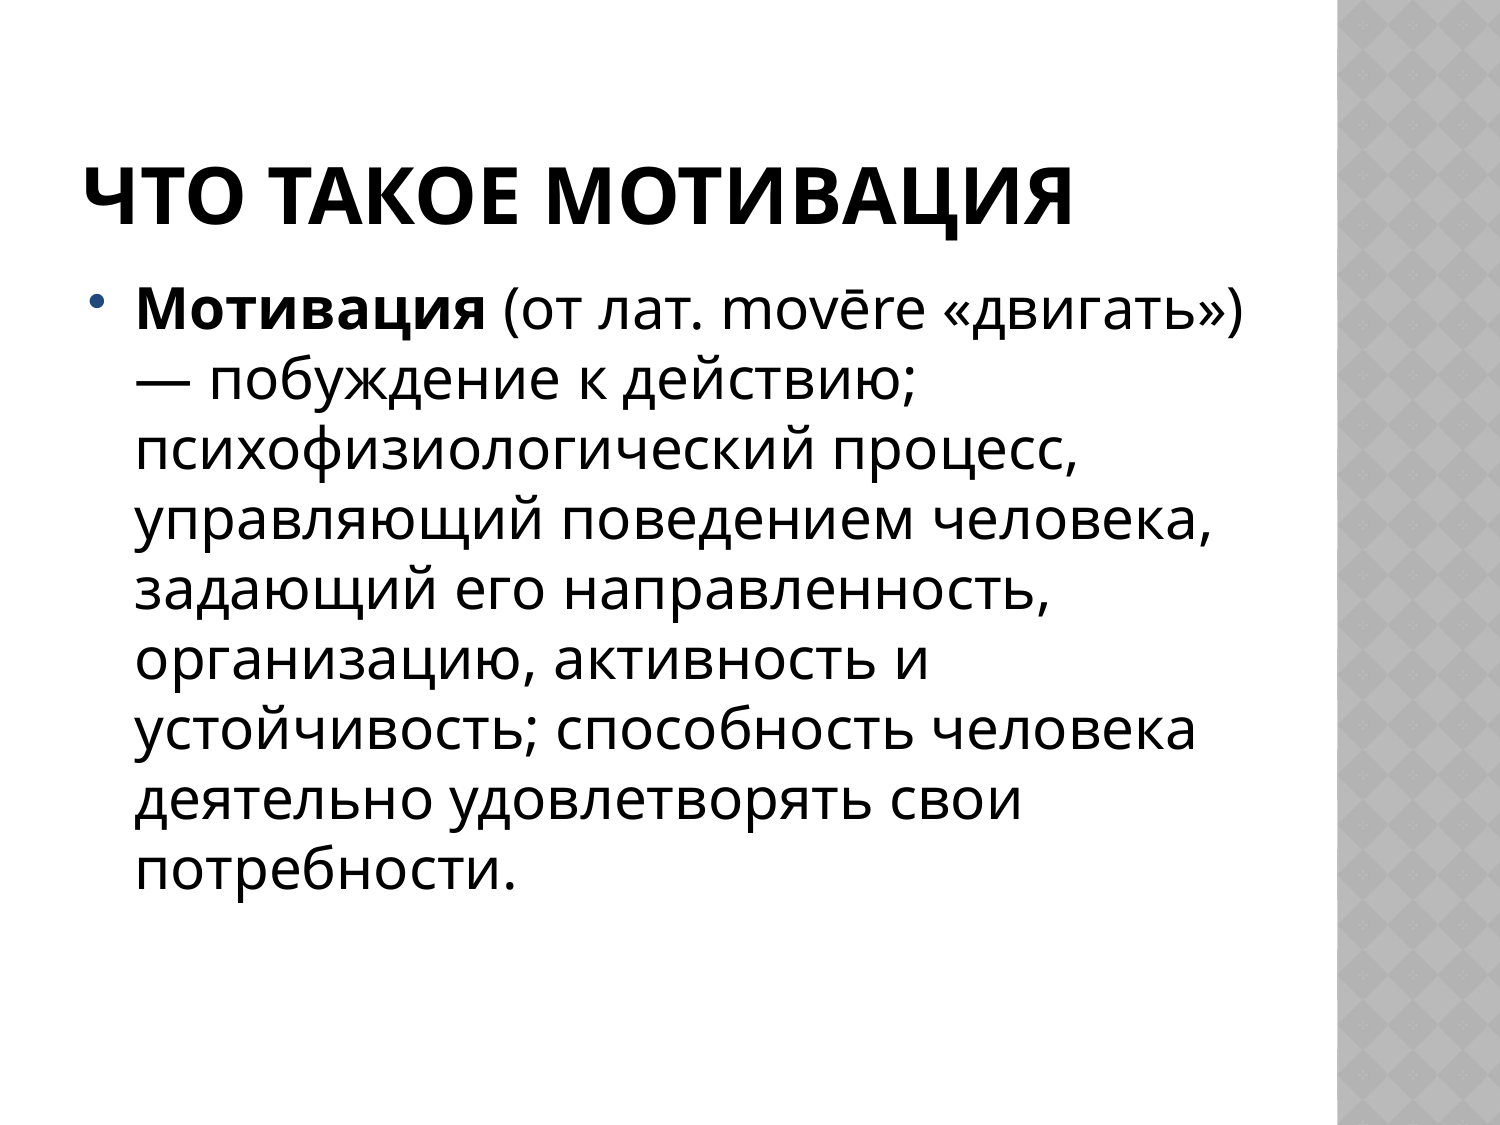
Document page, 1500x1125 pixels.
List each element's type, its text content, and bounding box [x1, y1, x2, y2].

list Мотивация (от лат. movēre «двигать») — побуждение к действию; психофизиологический процесс, управляющий поведением человека, задающий его направленность, организацию, активность и устойчивость; способность человека деятельно удовлетворять свои потребности. [75, 264, 1263, 1059]
title Что такое мотивация [75, 52, 1263, 240]
